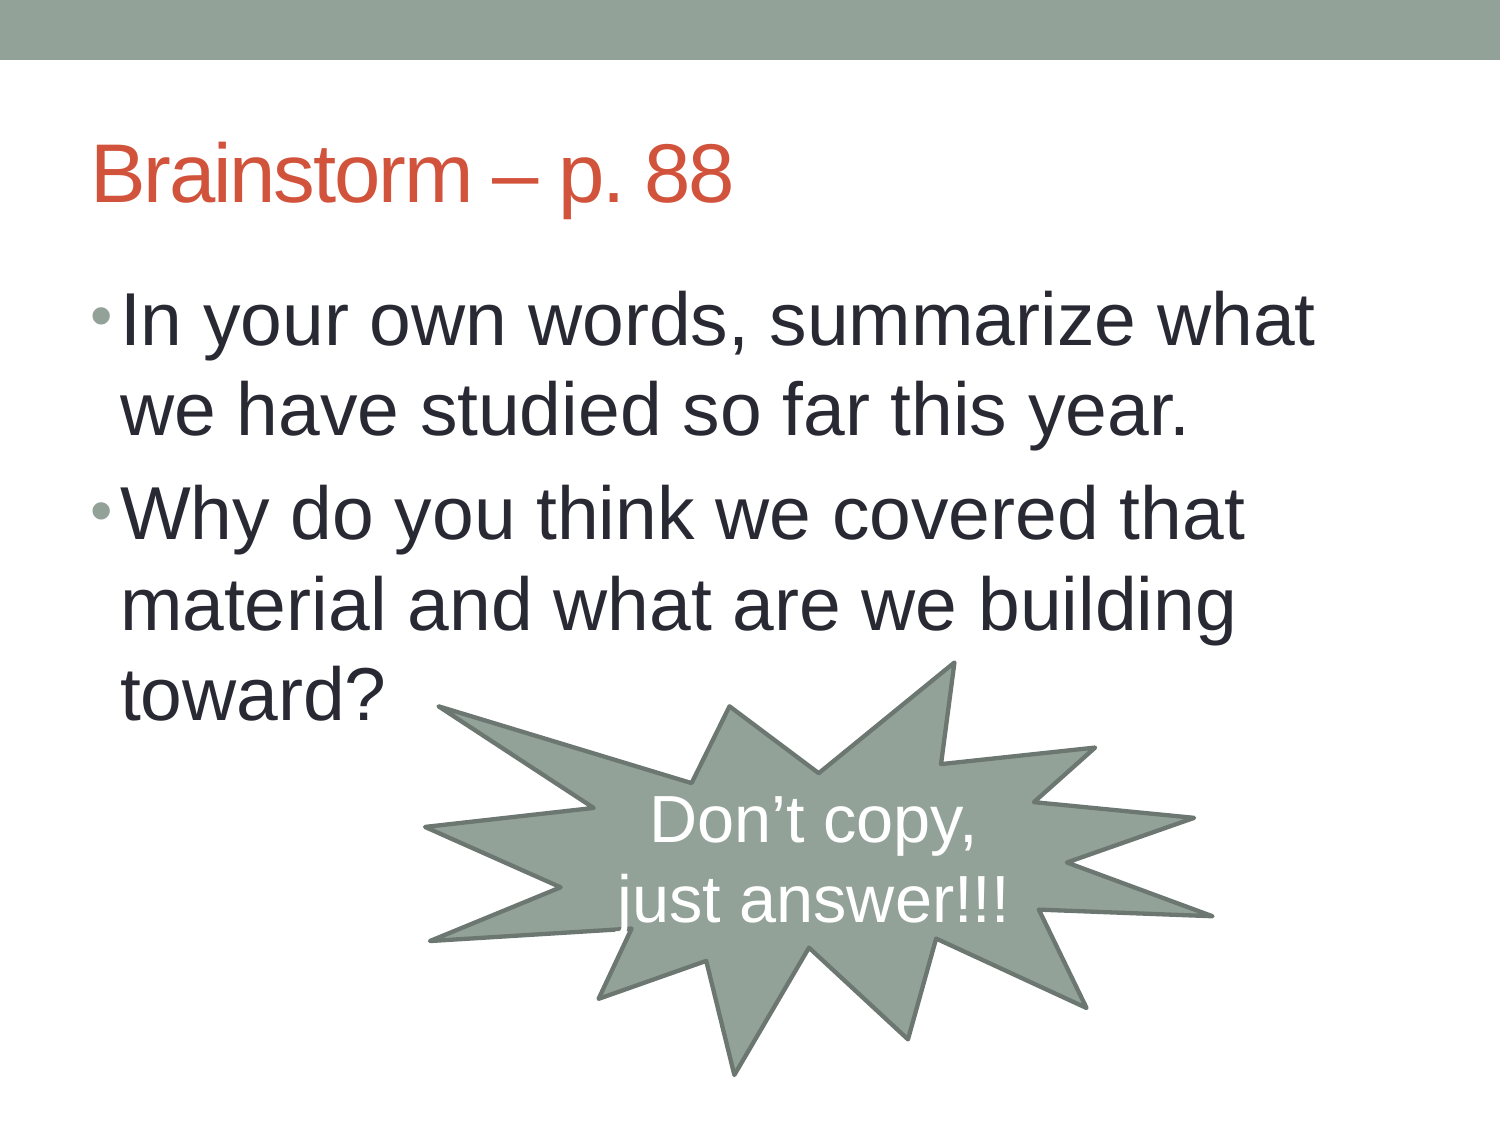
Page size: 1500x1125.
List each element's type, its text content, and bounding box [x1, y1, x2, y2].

text_box Don’t copy, just answer!!! [422, 660, 1215, 1078]
title Brainstorm – p. 88 [75, 87, 1425, 250]
list In your own words, summarize what we have studied so far this year. Why do you think we covered that material and what are we building toward? [75, 262, 1425, 1063]
